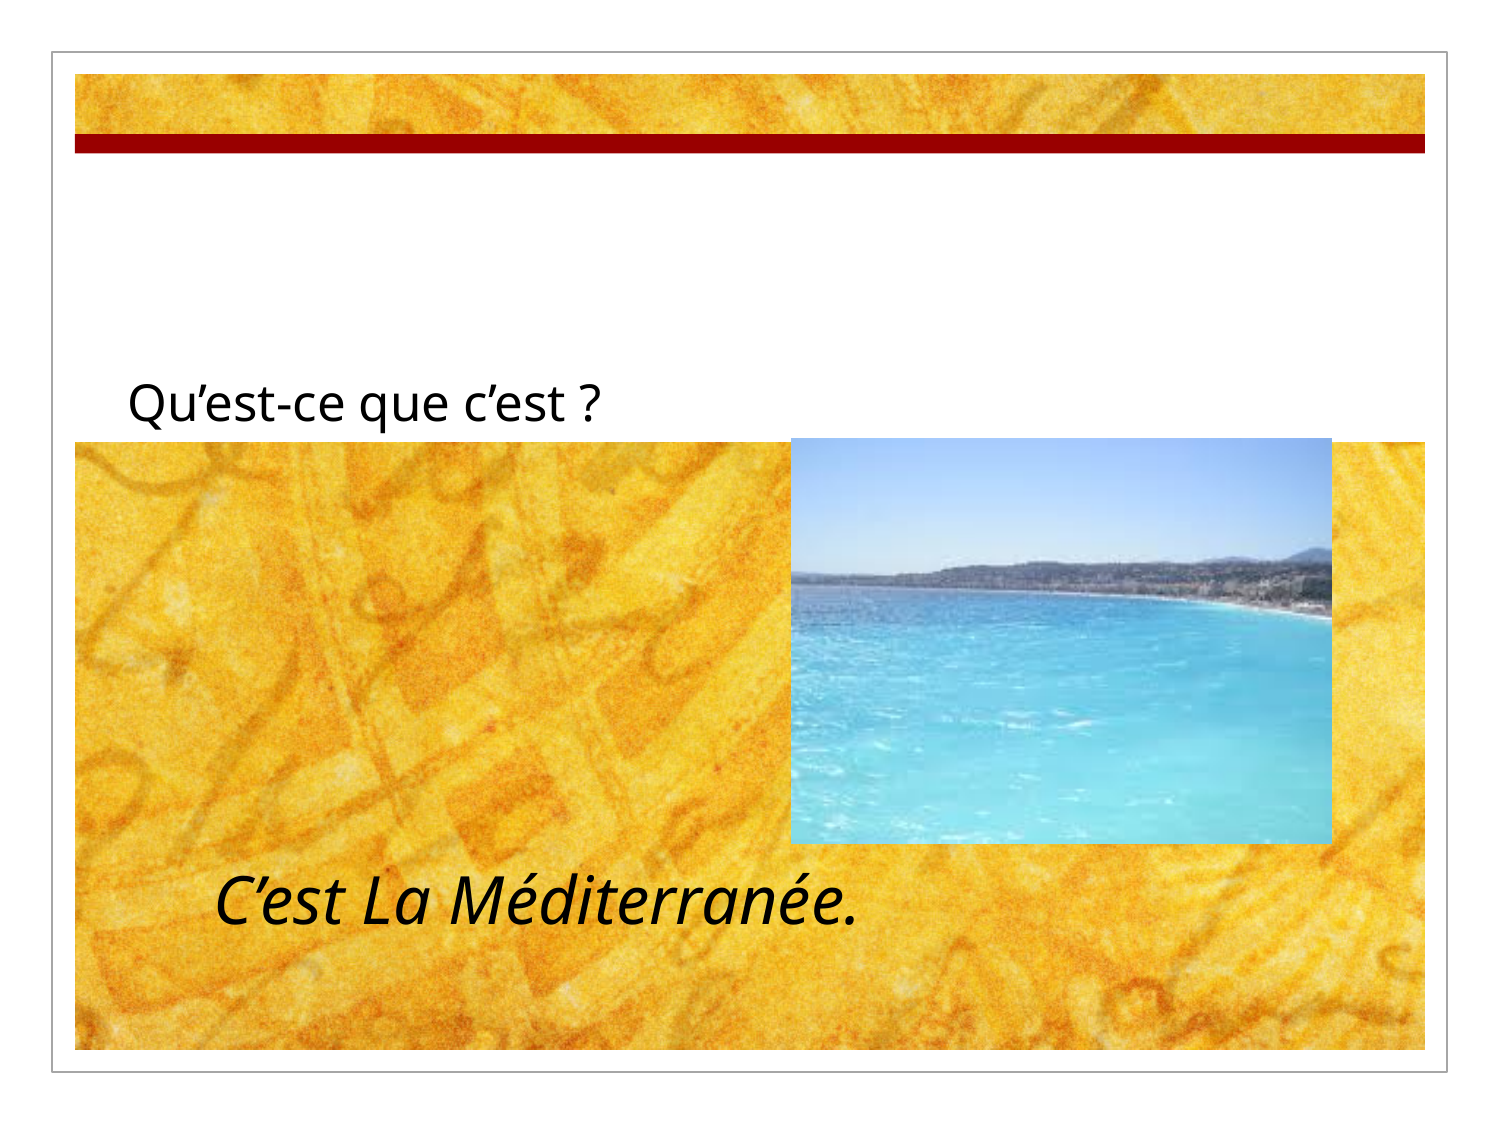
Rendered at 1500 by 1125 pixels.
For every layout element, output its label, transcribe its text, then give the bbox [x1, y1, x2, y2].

picture [75, 438, 1425, 1050]
text_box C’est La Méditerranée. [198, 850, 895, 946]
picture [75, 74, 1425, 134]
subtitle Qu’est-ce que c’est ? [112, 362, 1392, 439]
